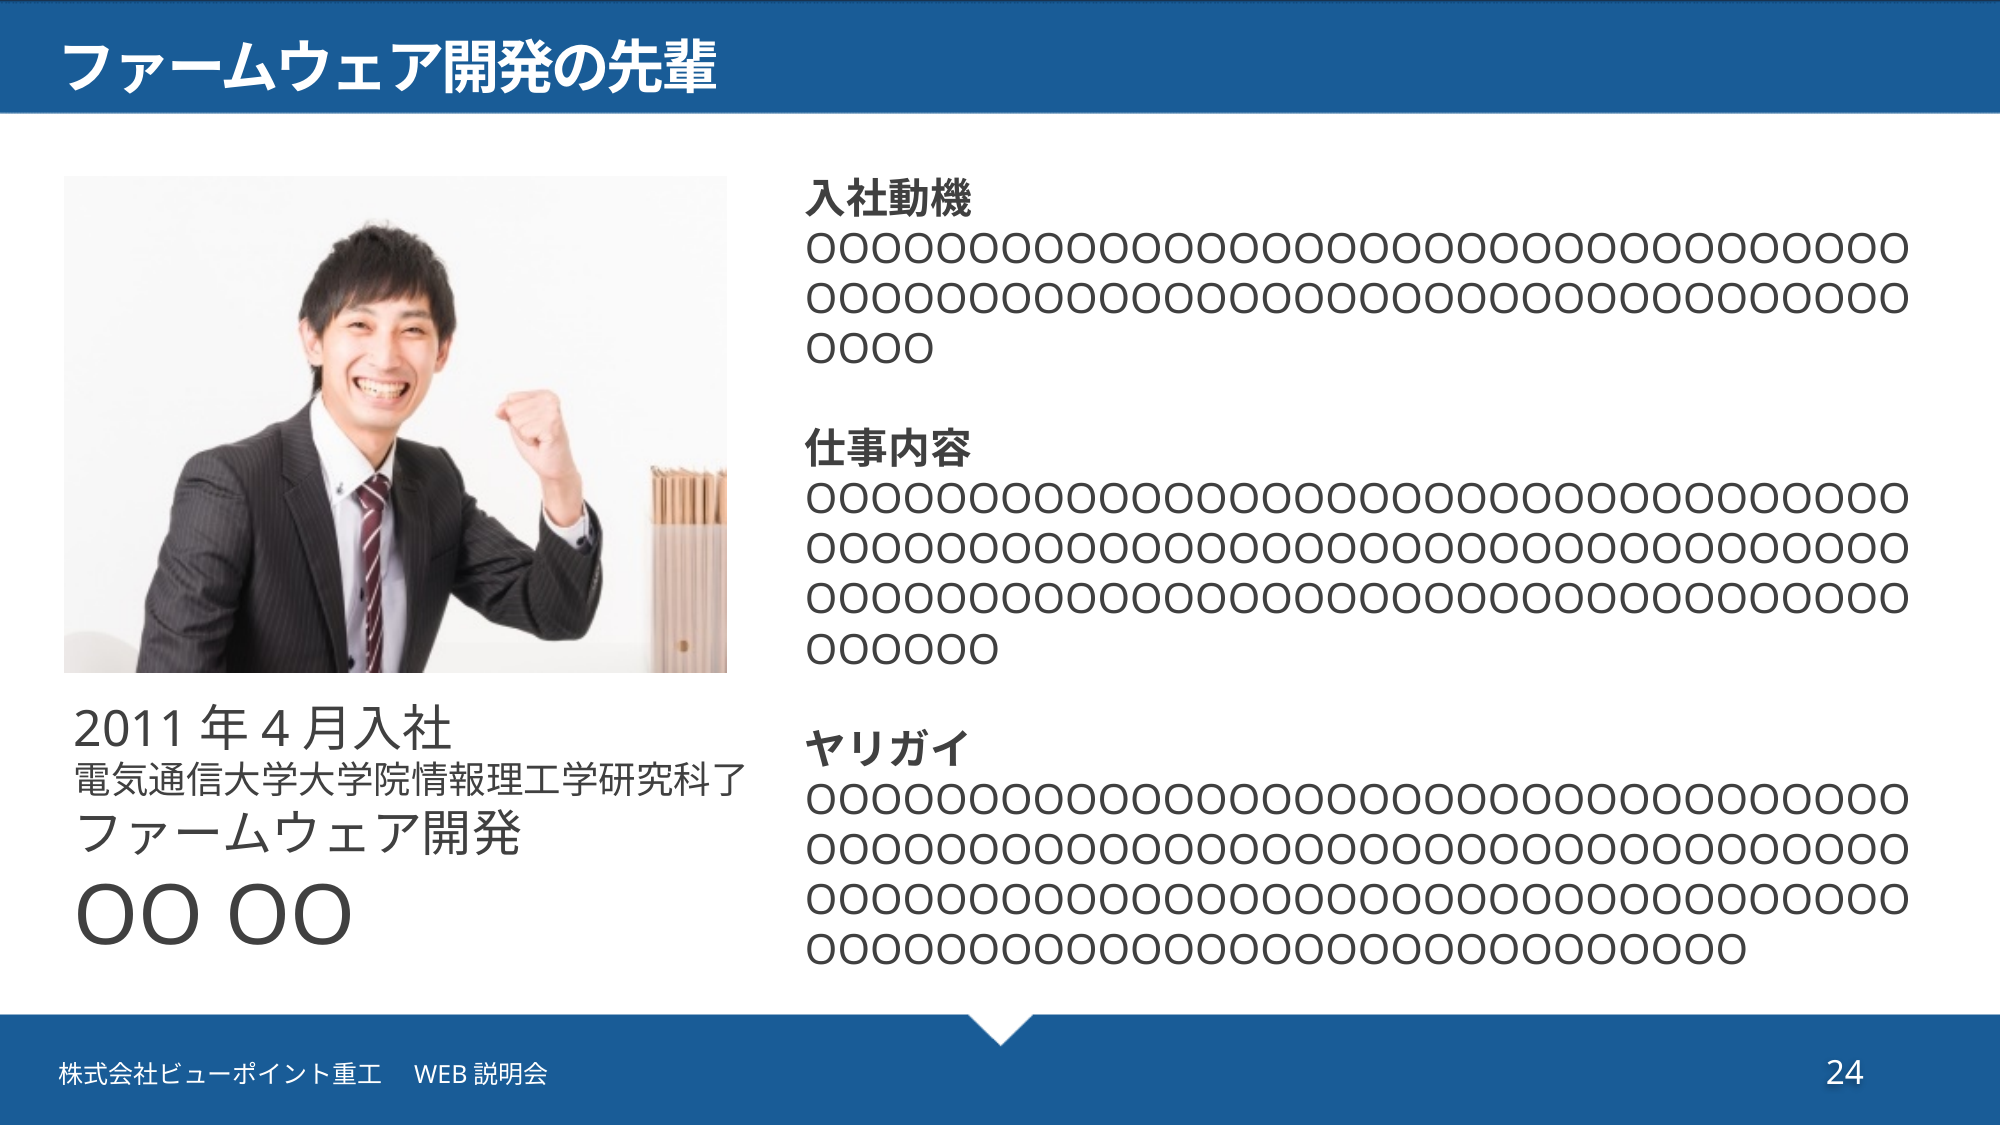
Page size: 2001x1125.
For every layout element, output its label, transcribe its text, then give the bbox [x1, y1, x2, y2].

text_box 入社動機 OOOOOOOOOOOOOOOOOOOOOOOOOOOOOOOOOOOOOOOOOOOOOOOOOOOOOOOOOOOOOOOOOOOOOOOO 仕事内容 OOOOOOOOOOOOOOOOOOOOOOOOOOOOOOOOOOOOOOOOOOOOOOOOOOOOOOOOOOOOOOOOOOOOOOOOOOOOOOOOOOOOOOOOOOOOOOOOOOOOOOOOOOOO ヤリガイ OOOOOOOOOOOOOOOOOOOOOOOOOOOOOOOOOOOOOOOOOOOOOOOOOOOOOOOOOOOOOOOOOOOOOOOOOOOOOOOOOOOOOOOOOOOOOOOOOOOOOOOOOOOOOOOOOOOOOOOOOOOOOOOOOOO [790, 164, 1935, 980]
text_box 2011年4月入社 電気通信大学大学院情報理工学研究科了 ファームウェア開発 OO OO [58, 688, 764, 969]
list ファームウェア開発の先輩 [42, 30, 1226, 105]
picture [0, 0, 2000, 1125]
